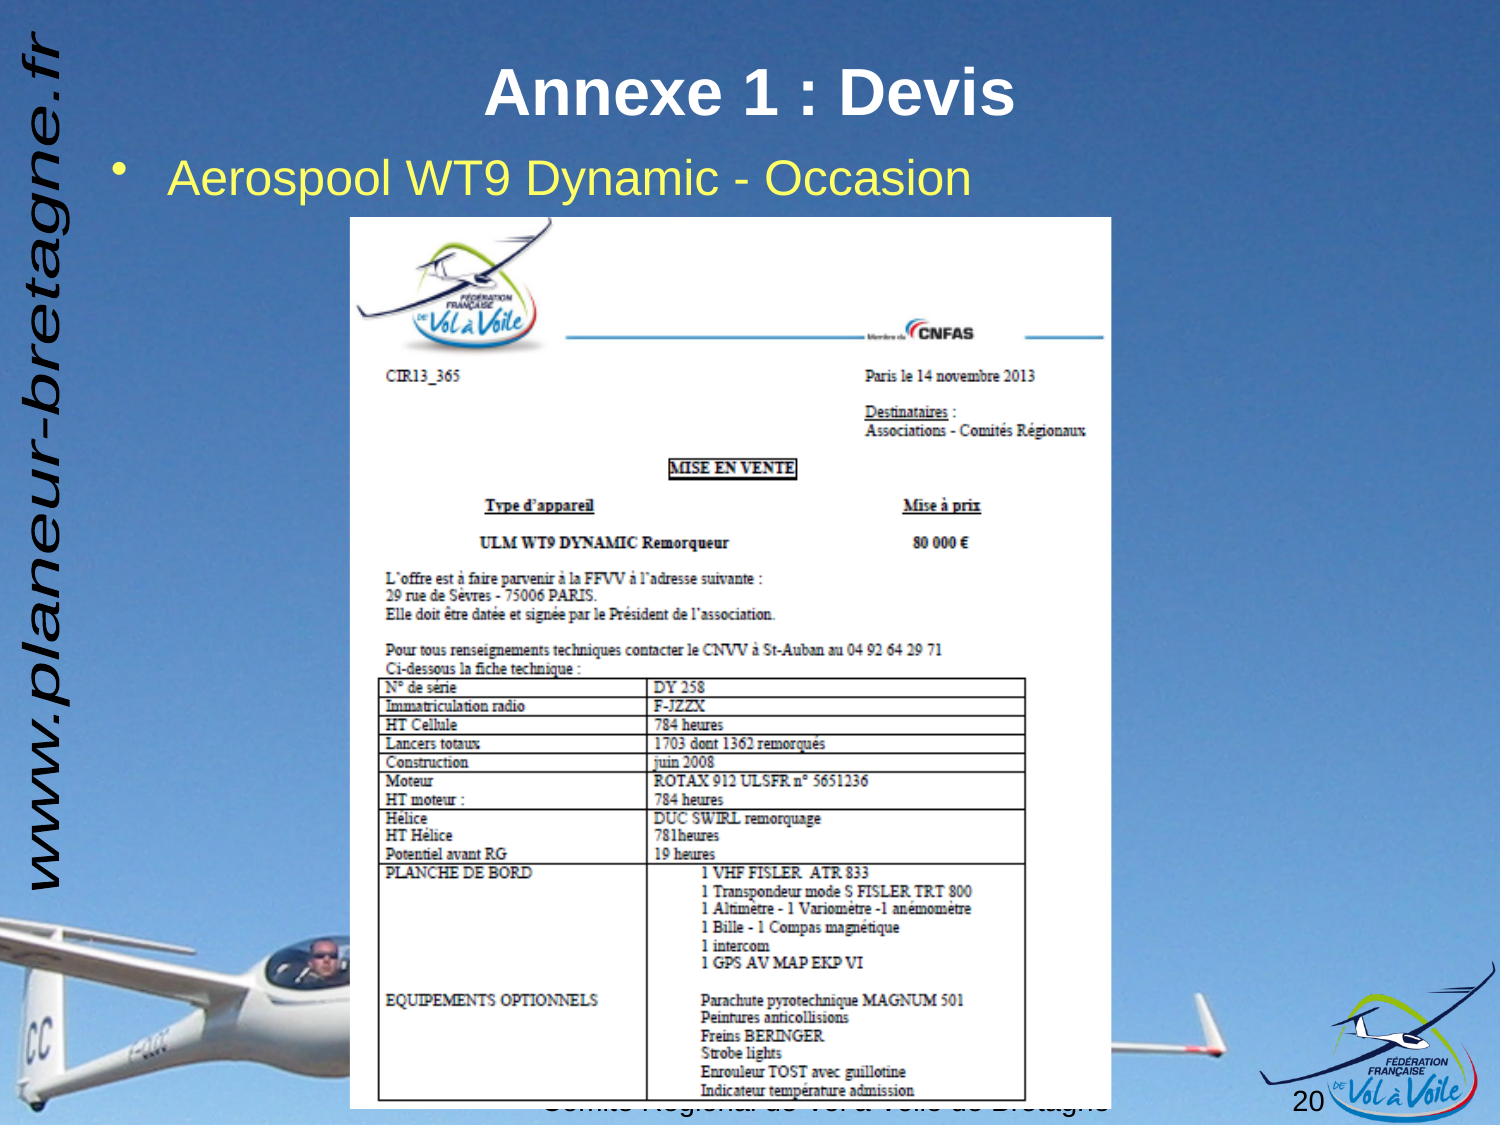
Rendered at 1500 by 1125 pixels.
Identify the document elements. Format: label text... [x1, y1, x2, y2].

title Annexe 1 : Devis [74, 44, 1426, 133]
list Aerospool WT9 Dynamic - Occasion [95, 137, 1425, 960]
picture [0, 0, 1500, 1125]
